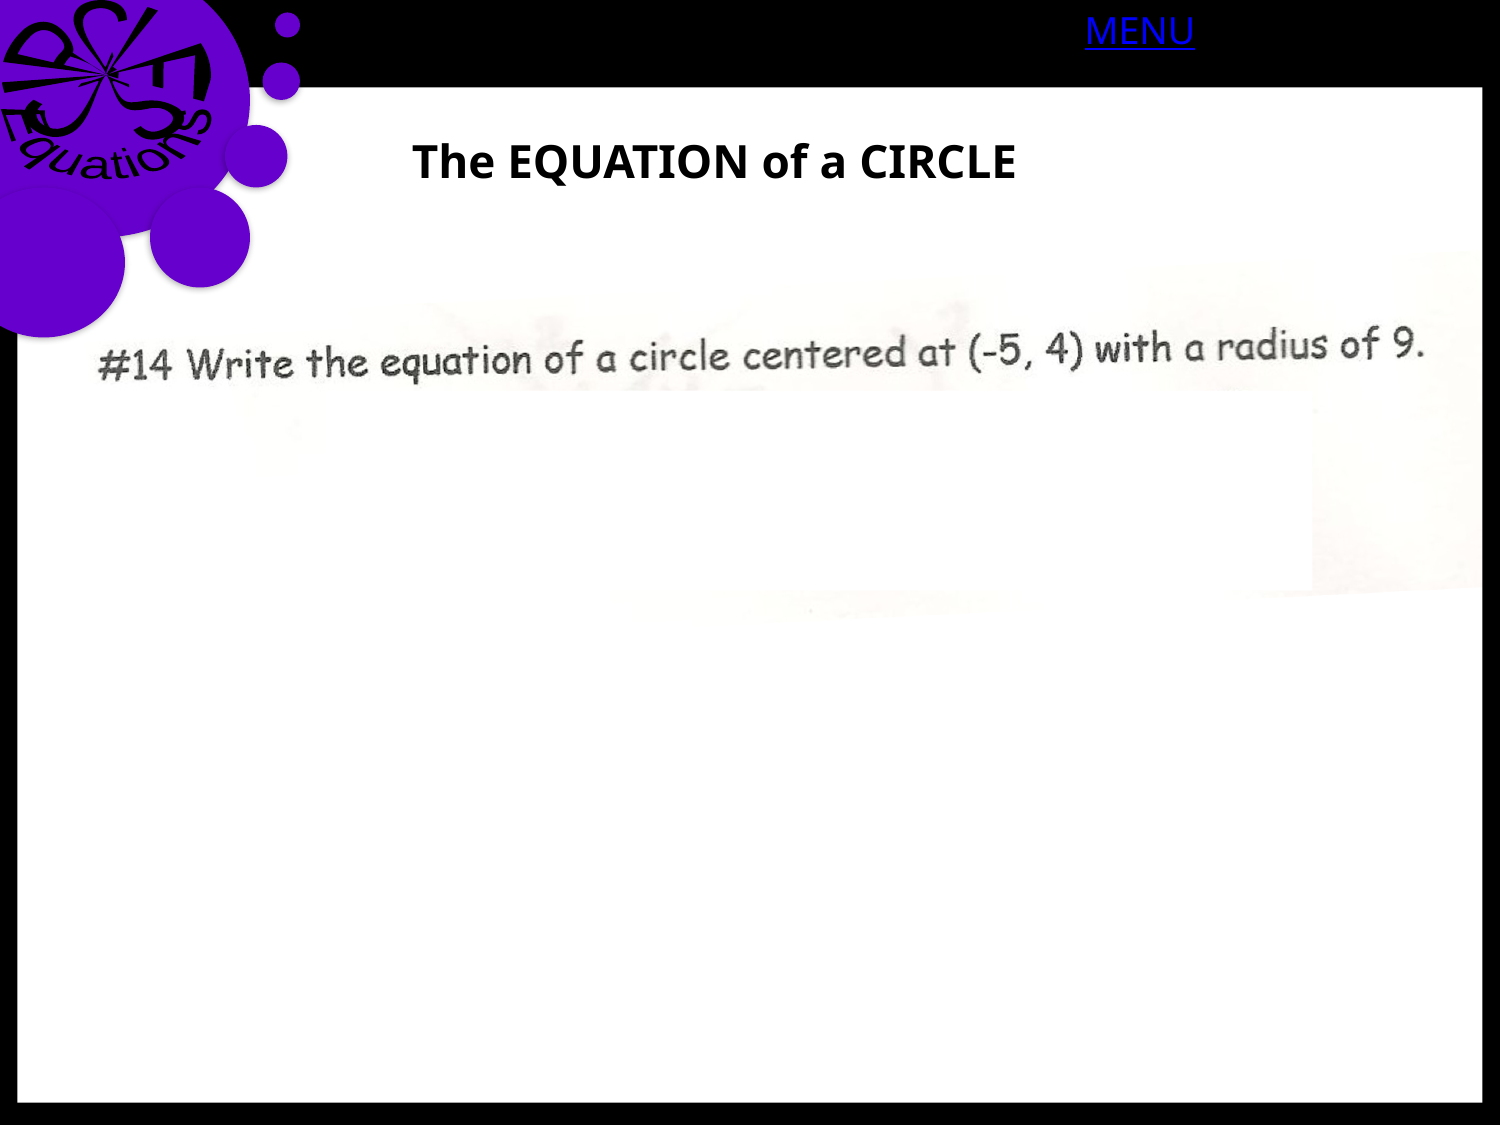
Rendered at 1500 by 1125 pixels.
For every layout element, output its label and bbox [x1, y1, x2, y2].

text_box [0, 0, 1500, 1125]
